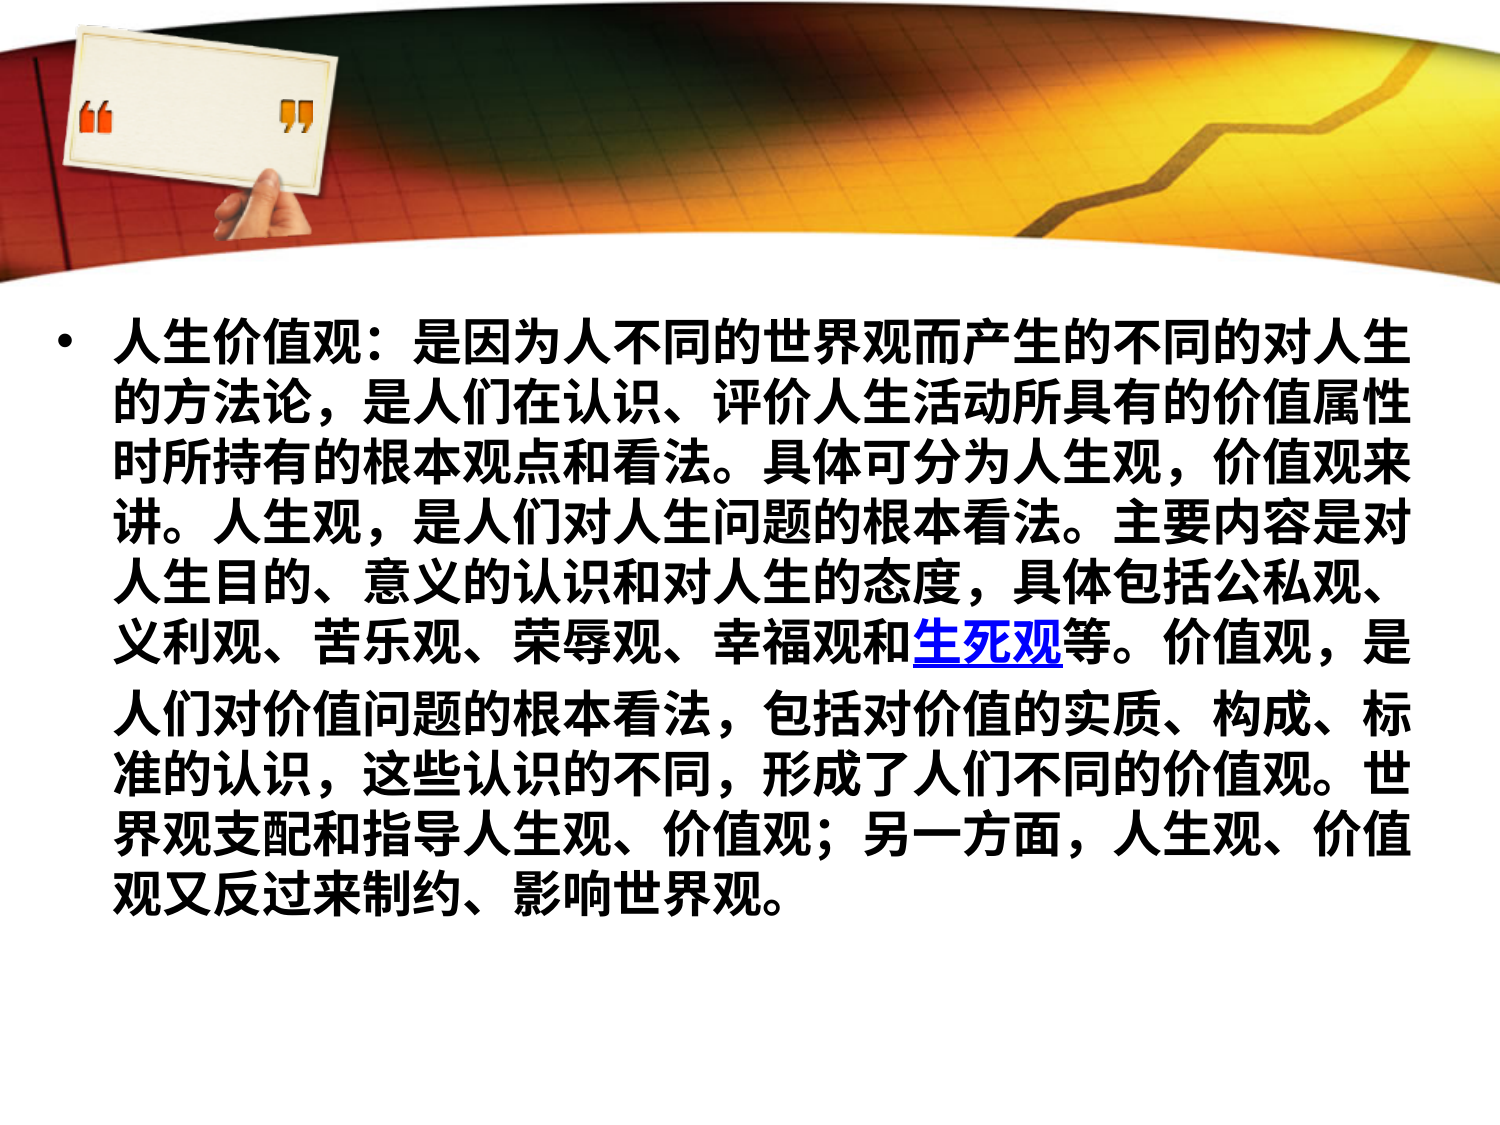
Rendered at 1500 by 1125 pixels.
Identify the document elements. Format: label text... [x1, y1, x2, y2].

picture [0, 0, 1500, 1125]
list 人生价值观：是因为人不同的世界观而产生的不同的对人生的方法论，是人们在认识、评价人生活动所具有的价值属性时所持有的根本观点和看法。具体可分为人生观，价值观来讲。人生观，是人们对人生问题的根本看法。主要内容是对人生目的、意义的认识和对人生的态度，具体包括公私观、义利观、苦乐观、荣辱观、幸福观和生死观等。价值观，是人们对价值问题的根本看法，包括对价值的实质、构成、标准的认识，这些认识的不同，形成了人们不同的价值观。世界观支配和指导人生观、价值观；另一方面，人生观、价值观又反过来制约、影响世界观。 [41, 302, 1447, 1046]
